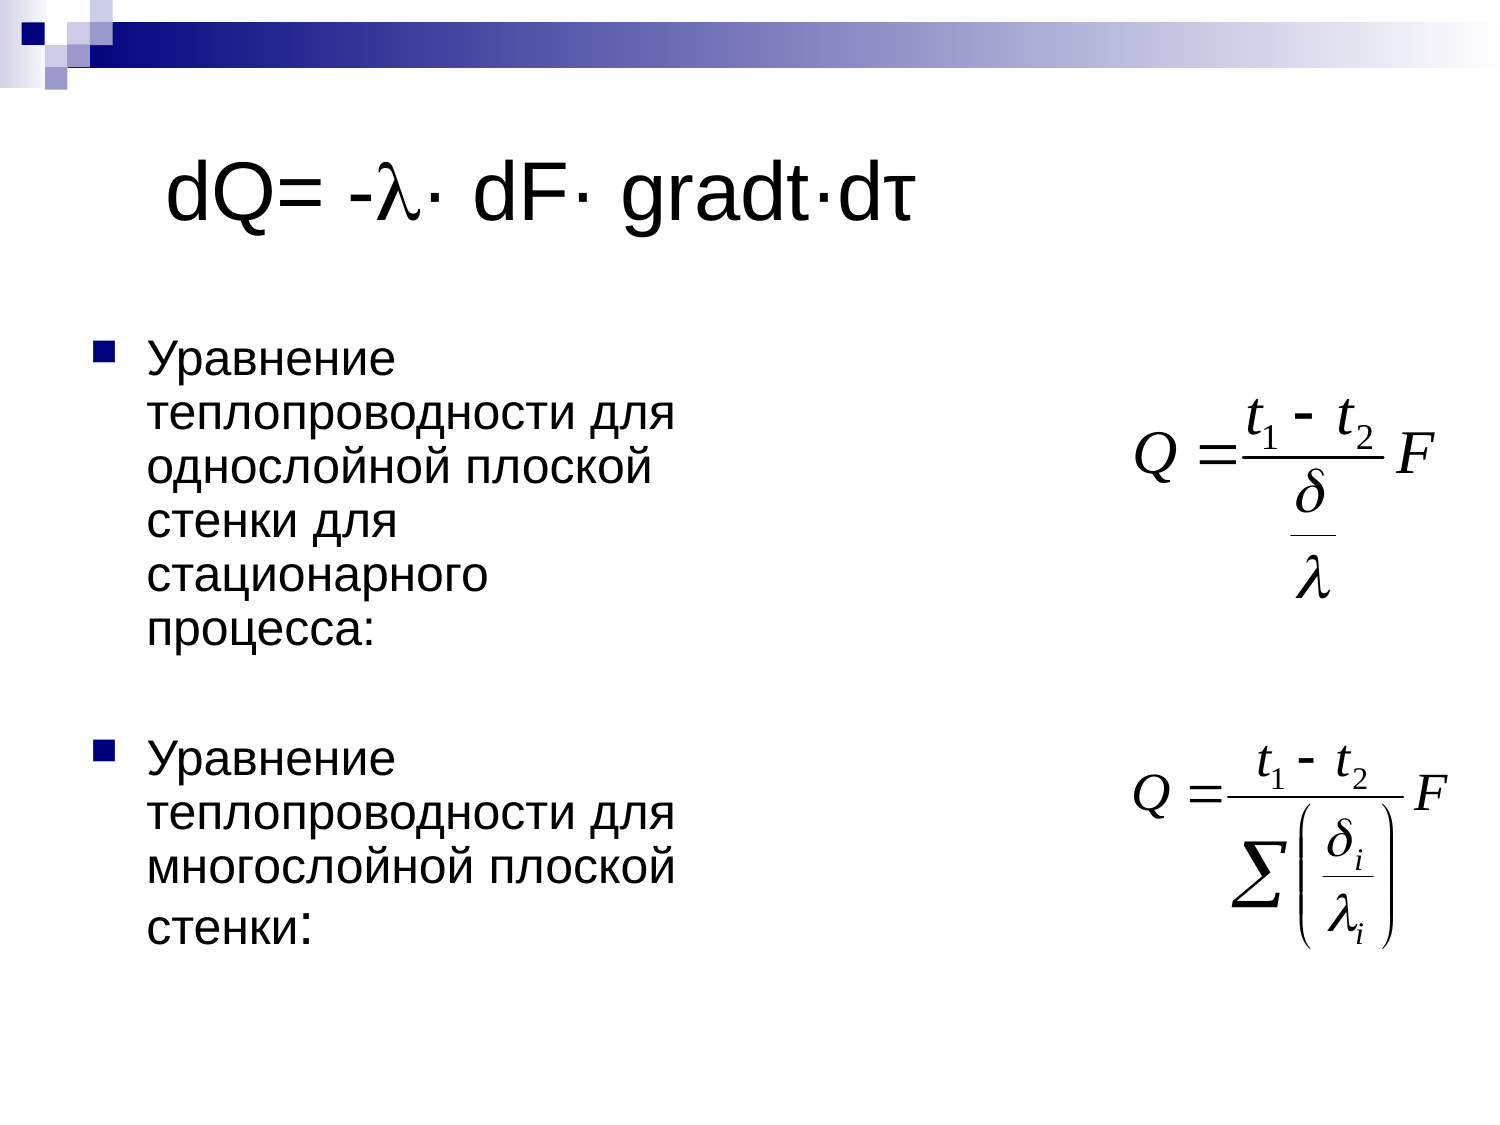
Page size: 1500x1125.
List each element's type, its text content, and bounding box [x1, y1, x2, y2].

list Уравнение теплопроводности для однослойной плоской стенки для стационарного процесса: Уравнение теплопроводности для многослойной плоской стенки: [75, 324, 738, 963]
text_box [1124, 374, 1449, 613]
title dQ= -· dF· gradt·dτ [150, 75, 1500, 300]
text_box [1124, 724, 1462, 963]
